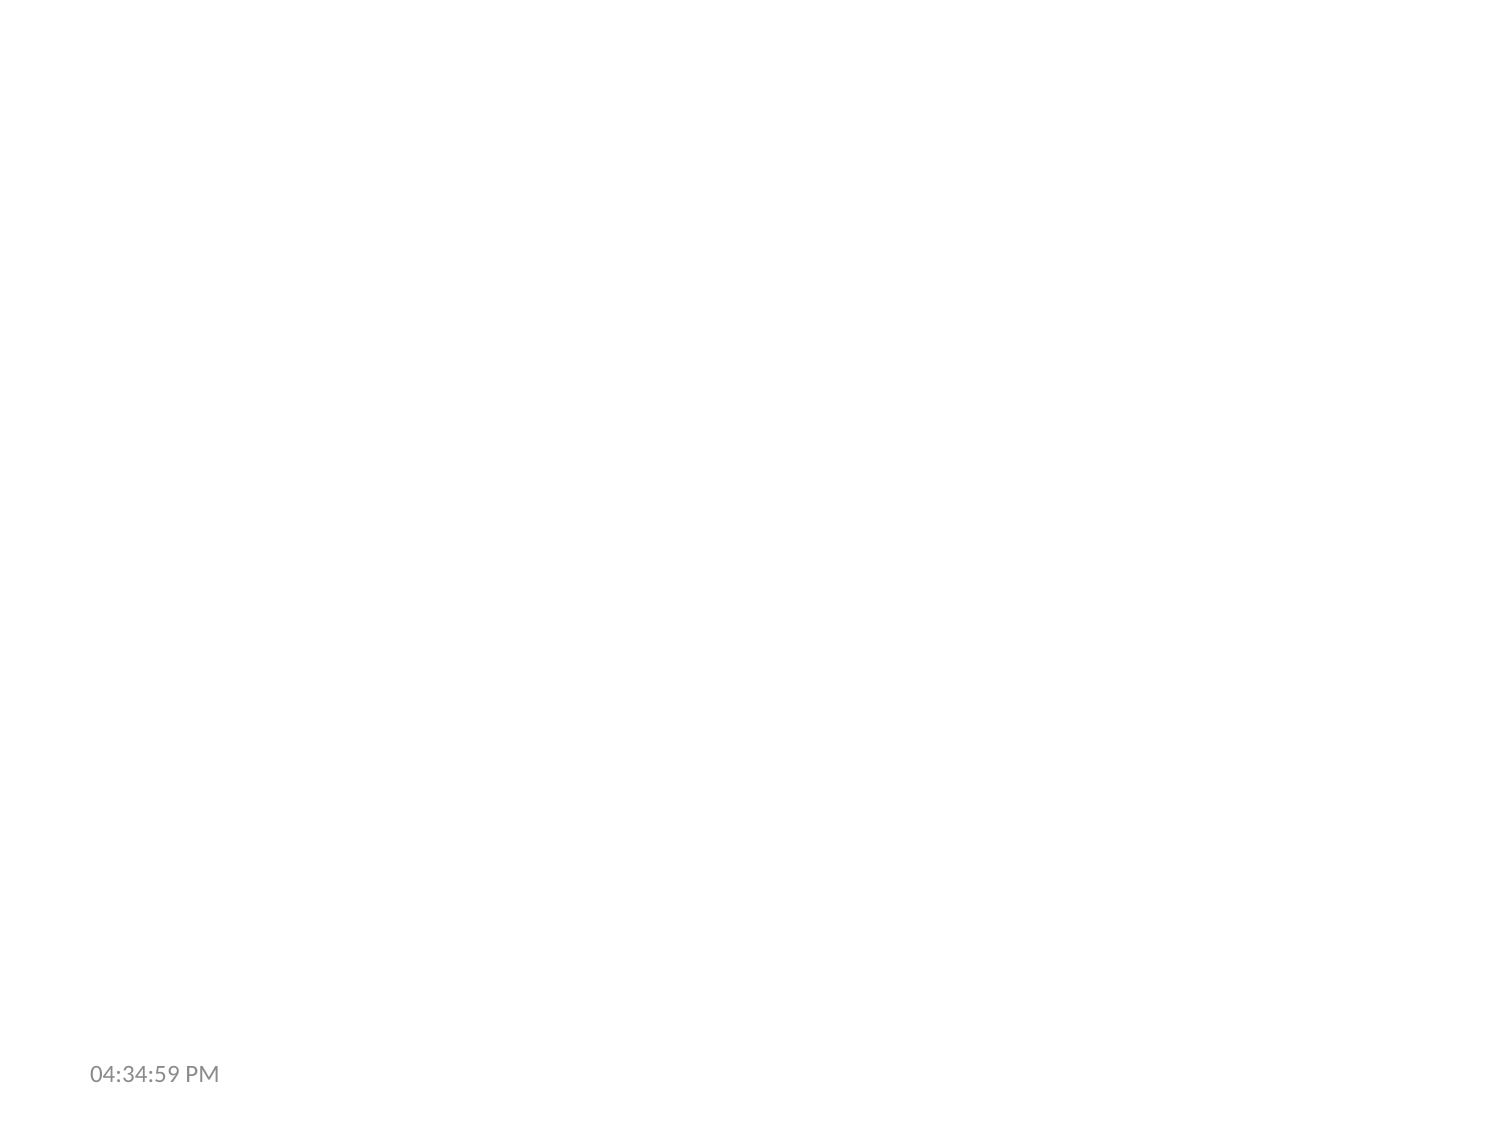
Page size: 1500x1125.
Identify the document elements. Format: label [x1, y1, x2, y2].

slide_number [75, 1042, 425, 1103]
